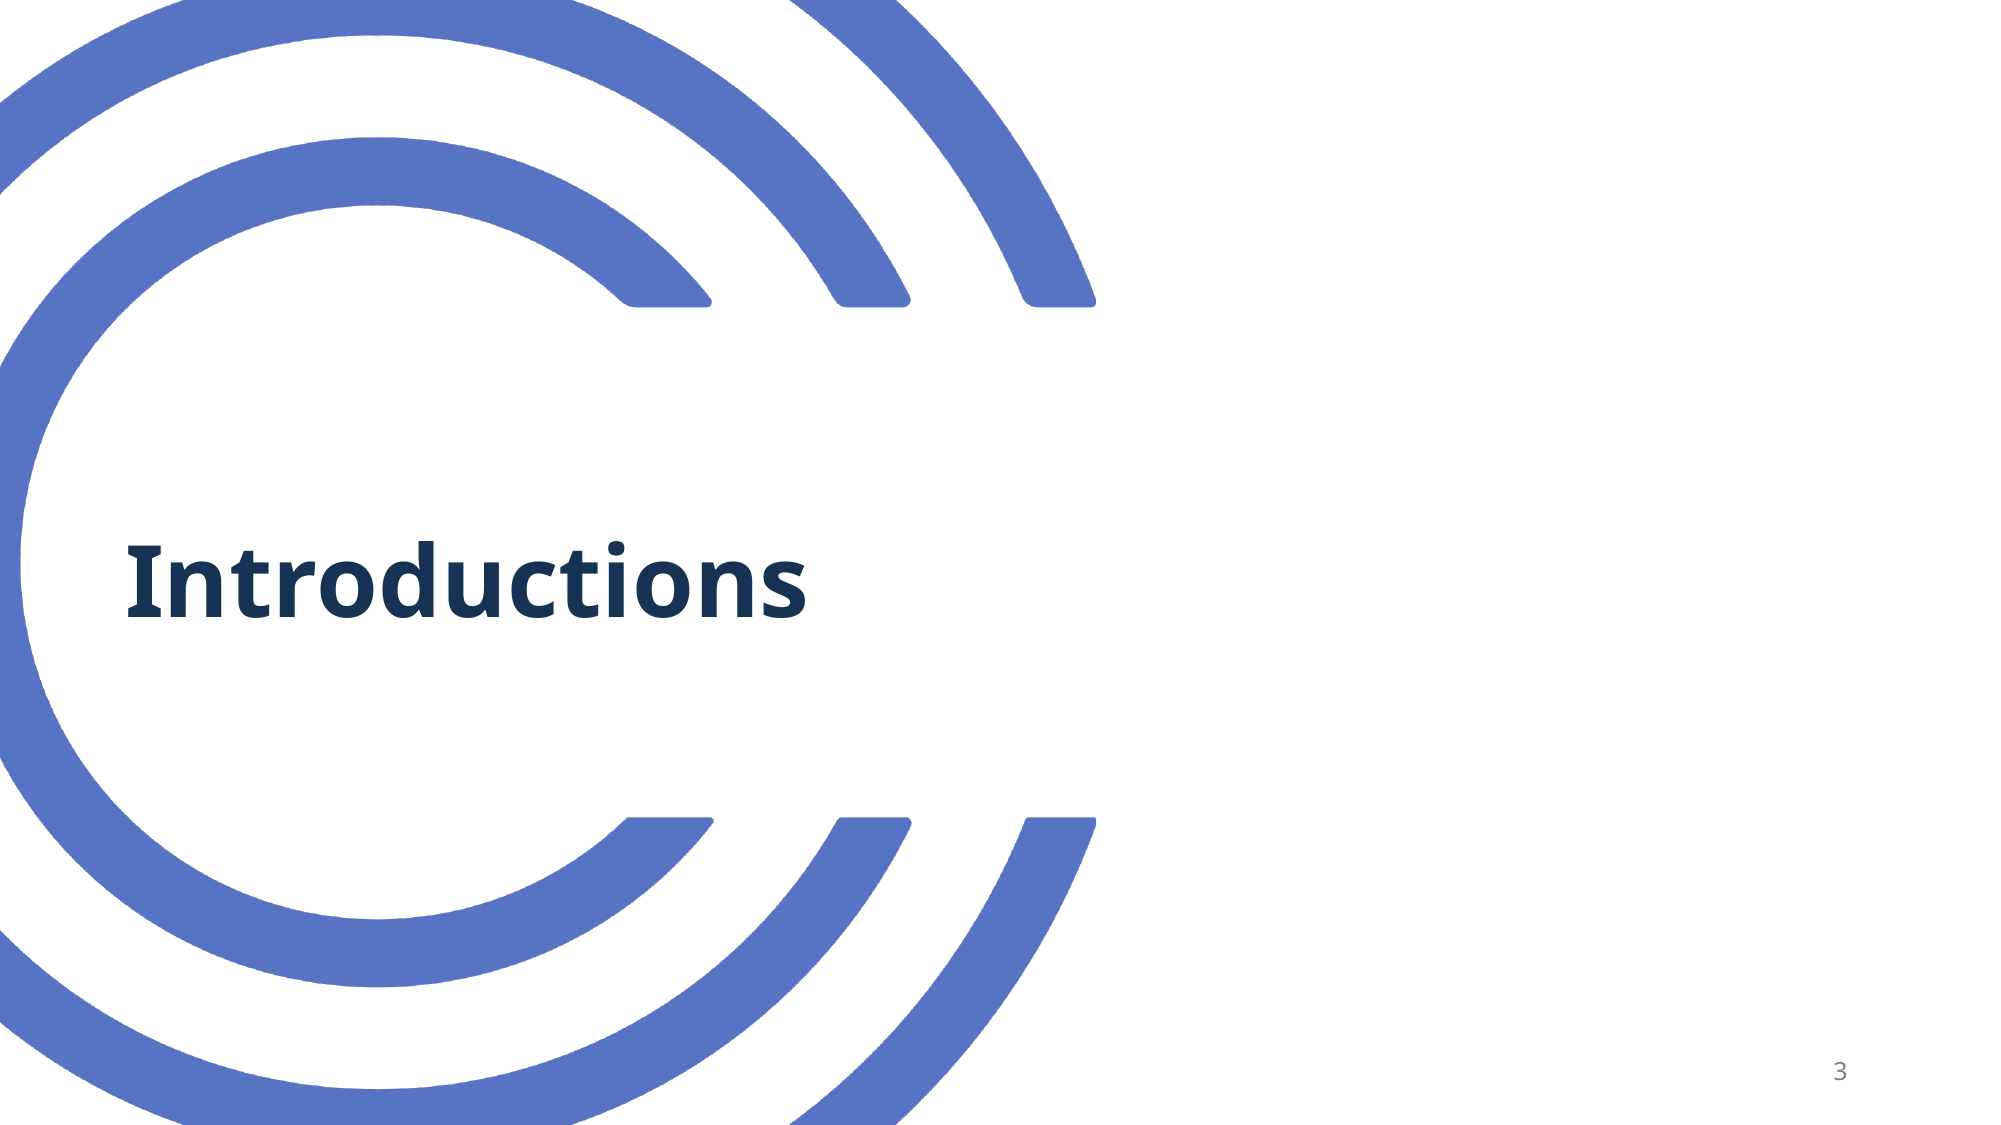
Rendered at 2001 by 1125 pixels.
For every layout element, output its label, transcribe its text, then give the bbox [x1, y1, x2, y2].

title Introductions [110, 470, 1256, 655]
slide_number 3 [1412, 1042, 1863, 1103]
picture [0, 0, 1097, 1125]
